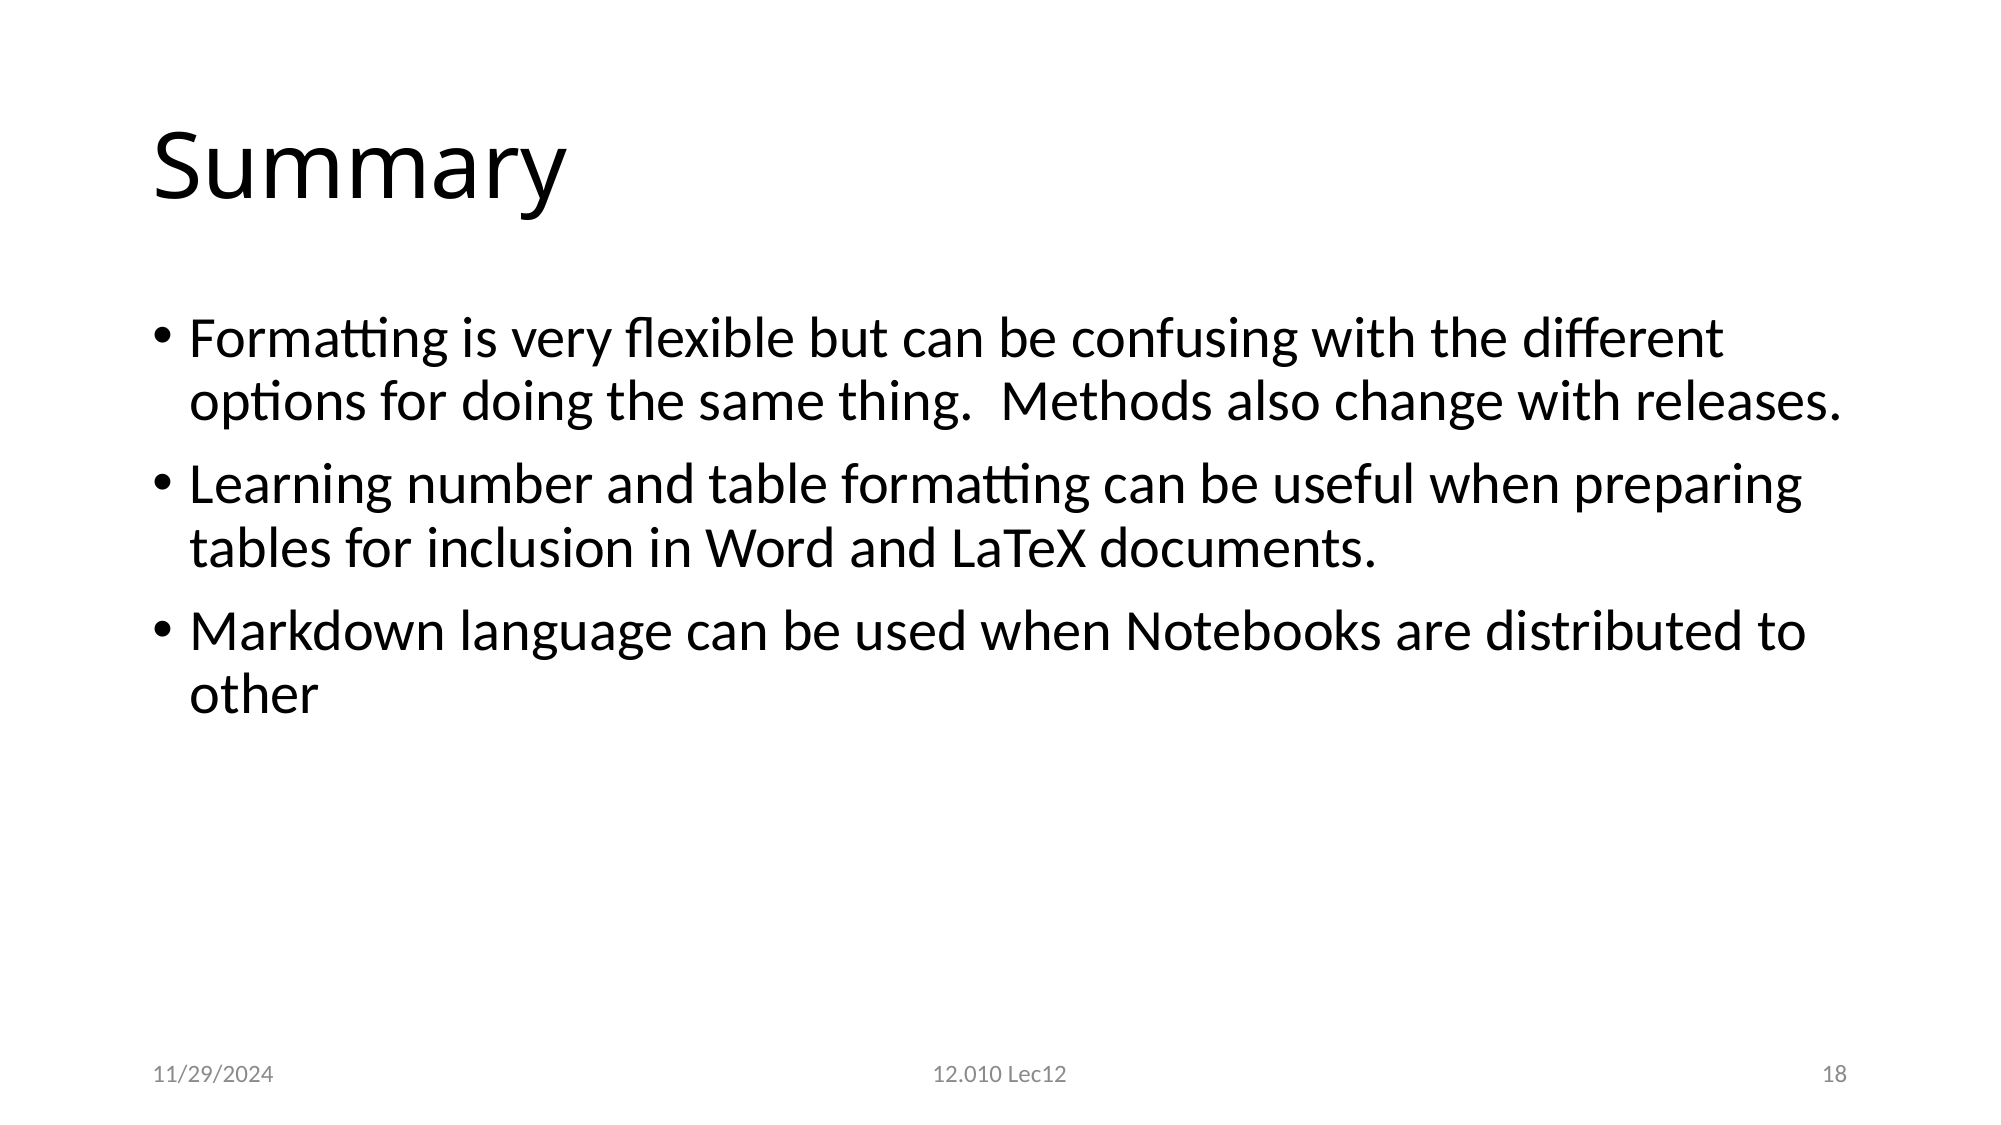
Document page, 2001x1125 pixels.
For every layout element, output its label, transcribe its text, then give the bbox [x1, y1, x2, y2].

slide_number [137, 1042, 588, 1103]
slide_number 18 [1412, 1042, 1863, 1103]
list Formatting is very flexible but can be confusing with the different options for doing the same thing. Methods also change with releases. Learning number and table formatting can be useful when preparing tables for inclusion in Word and LaTeX documents. Markdown language can be used when Notebooks are distributed to other [137, 299, 1863, 1014]
title Summary [137, 59, 1863, 278]
footer 12.010 Lec12 [662, 1042, 1338, 1103]
